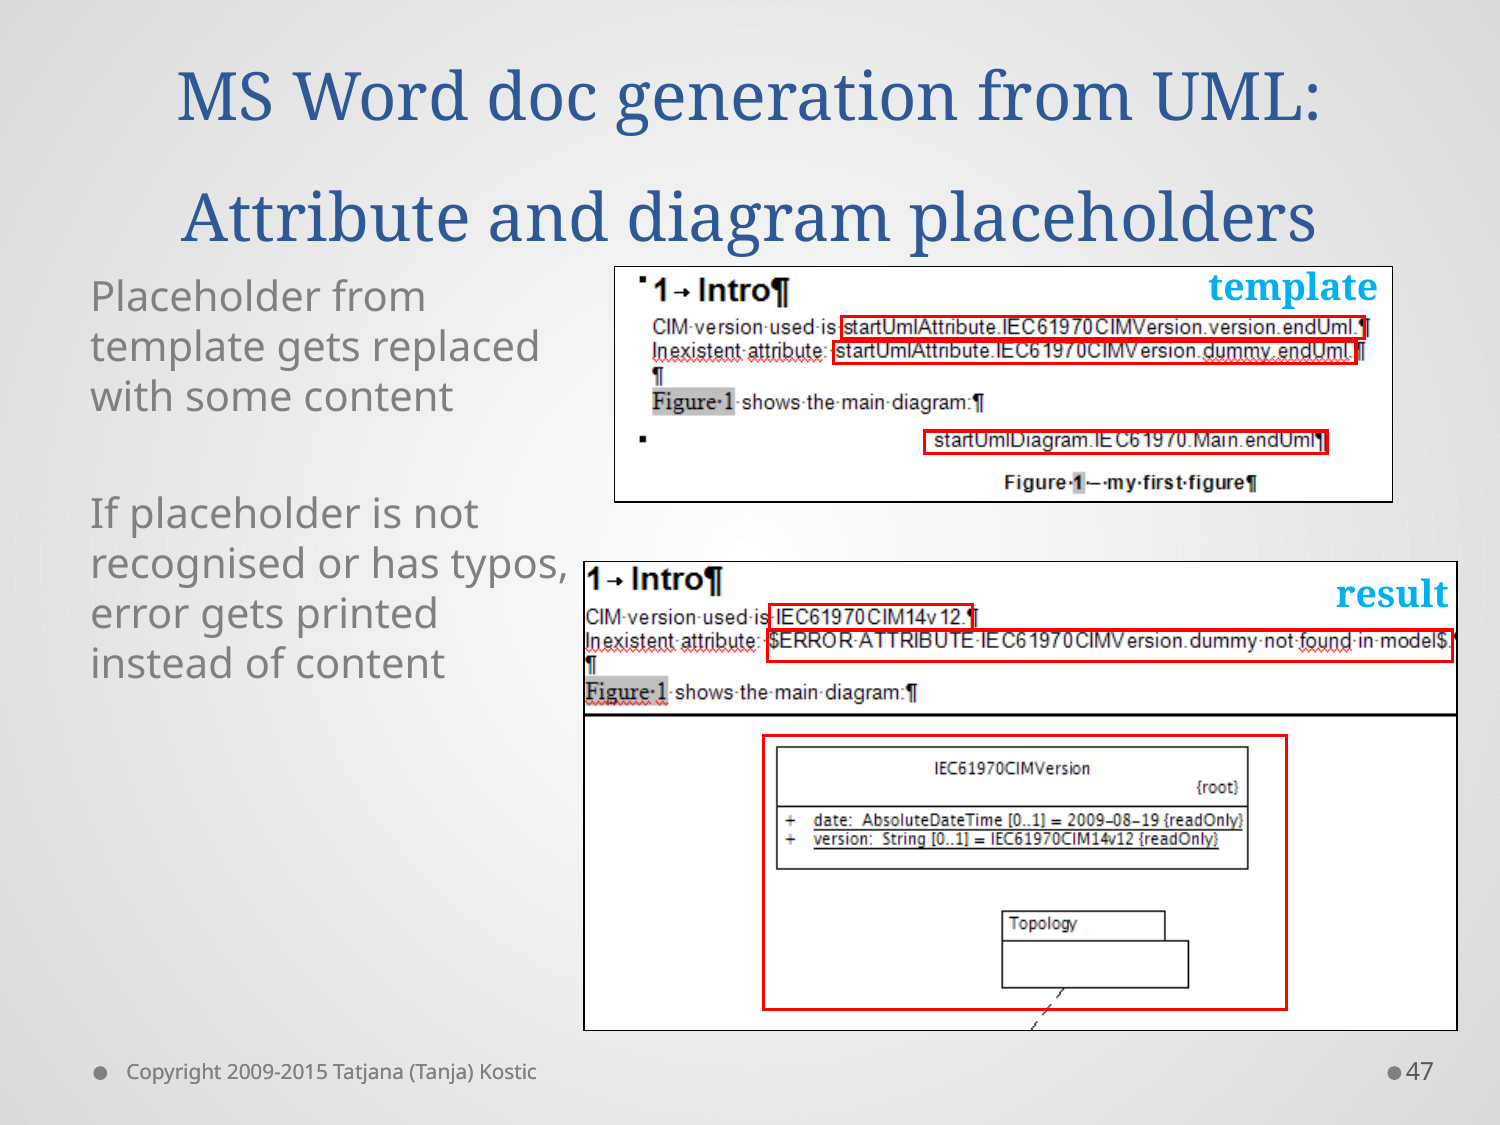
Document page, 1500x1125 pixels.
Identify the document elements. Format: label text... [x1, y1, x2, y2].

slide_number 47 [1401, 1042, 1494, 1103]
text_box template [1193, 255, 1394, 267]
list Placeholder from template gets replaced with some content If placeholder is not recognised or has typos, error gets printed instead of content [75, 262, 585, 1005]
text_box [584, 562, 1457, 1030]
text_box result [1457, 562, 1464, 623]
title MS Word doc generation from UML: Attribute and diagram placeholders [75, 0, 1425, 263]
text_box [614, 266, 1392, 502]
